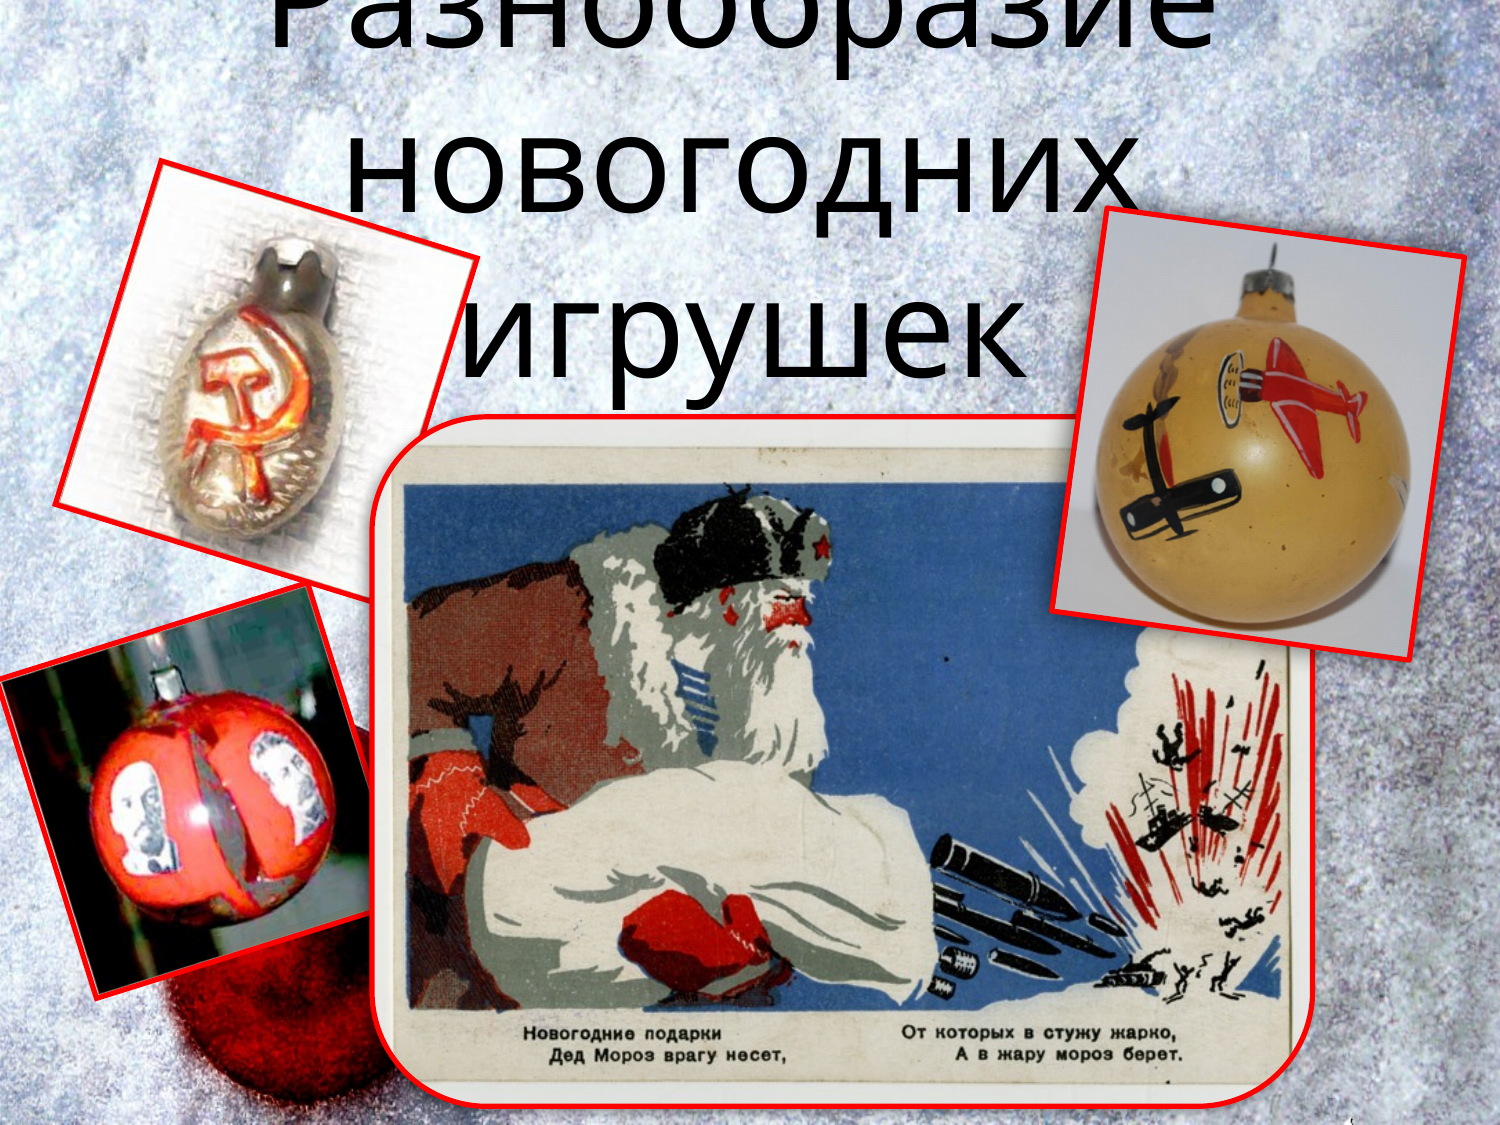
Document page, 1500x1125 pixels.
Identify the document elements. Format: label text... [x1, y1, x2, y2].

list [103, 203, 430, 559]
title Разнообразие новогодних игрушек [58, 45, 1425, 270]
picture [0, 0, 1500, 1125]
